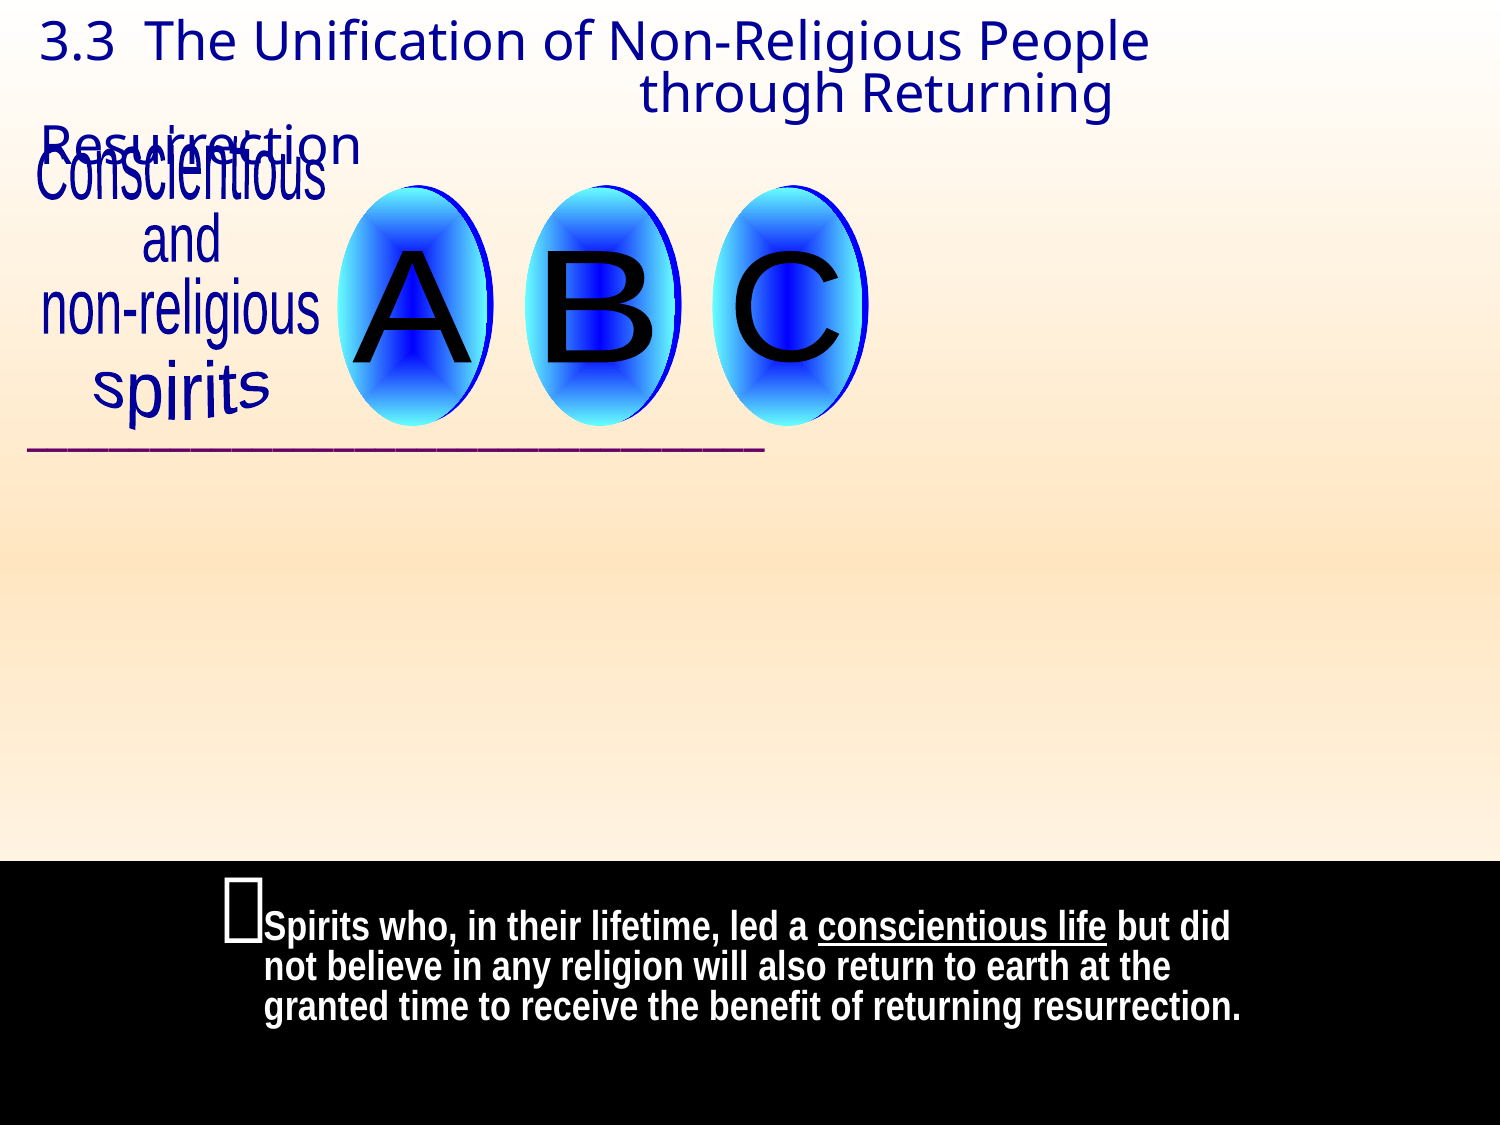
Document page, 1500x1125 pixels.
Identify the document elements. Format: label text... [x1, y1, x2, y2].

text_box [200, 887, 1263, 1038]
text_box 3.3 The Unification of Non-Religious People through Returning Resurrection [24, 11, 1425, 183]
text_box [0, 861, 1500, 1124]
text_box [337, 187, 863, 427]
text_box ____________________________________ [12, 413, 950, 459]
